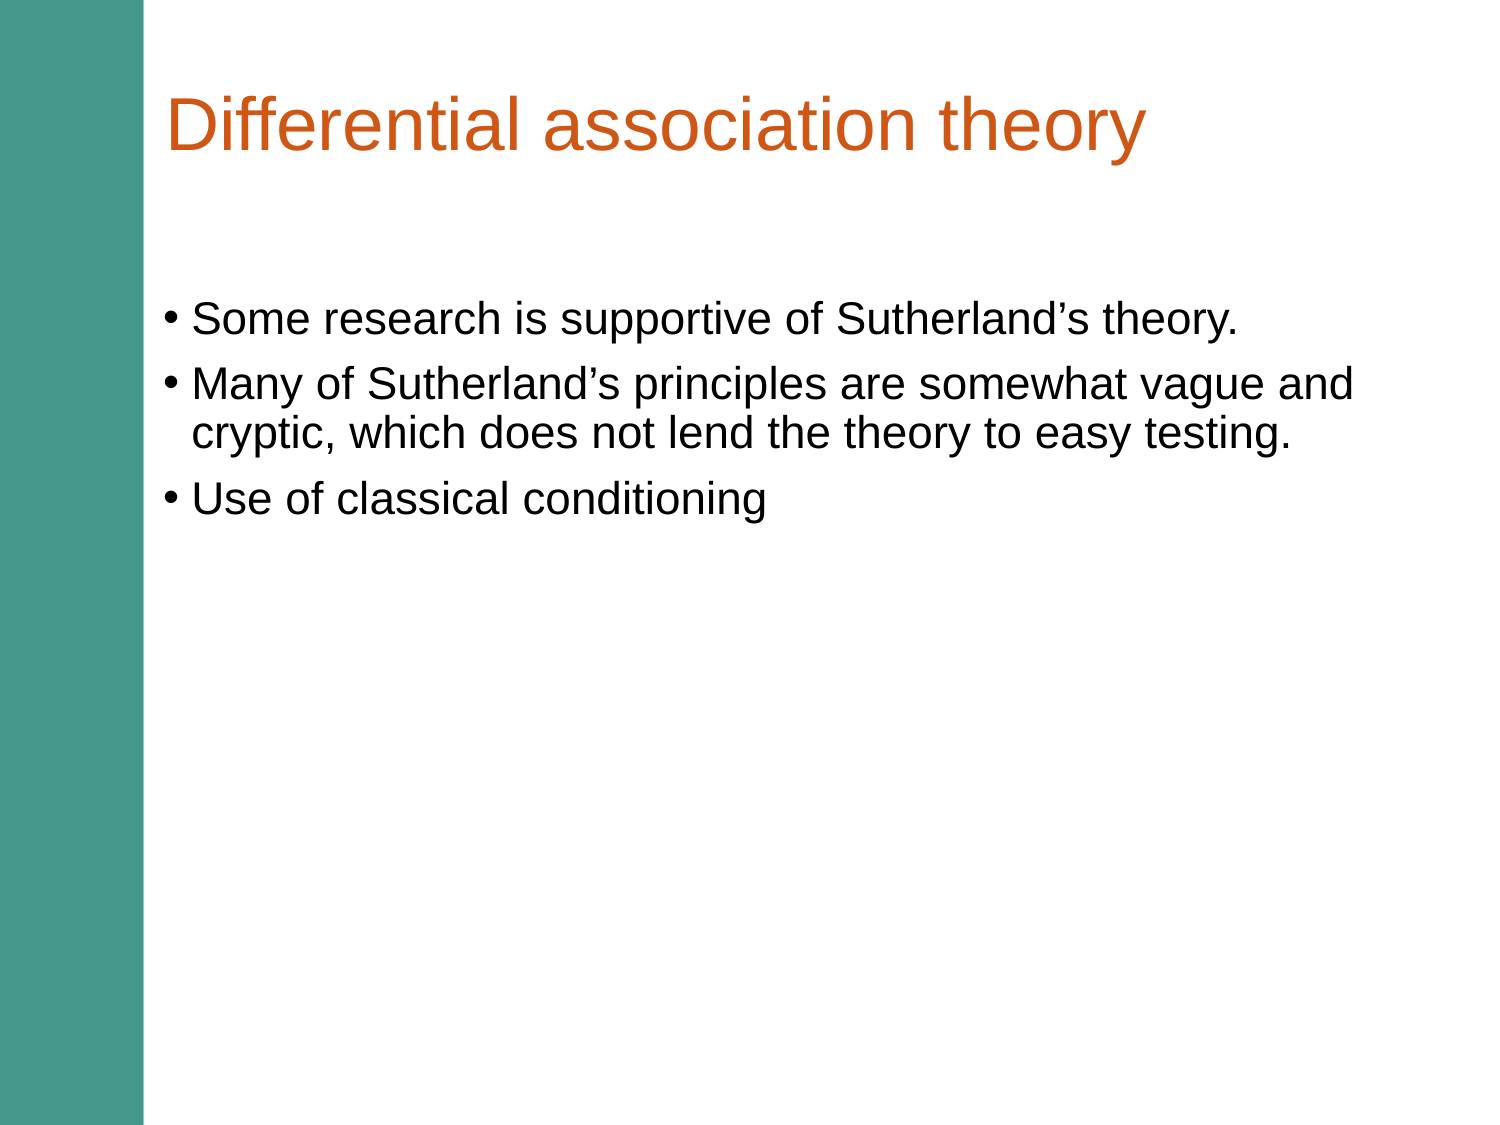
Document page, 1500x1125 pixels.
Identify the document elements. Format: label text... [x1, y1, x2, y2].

title Differential association theory [150, 52, 1444, 200]
picture [0, 0, 1500, 1125]
list Some research is supportive of Sutherland’s theory. Many of Sutherland’s principles are somewhat vague and cryptic, which does not lend the theory to easy testing. Use of classical conditioning [148, 287, 1442, 1002]
